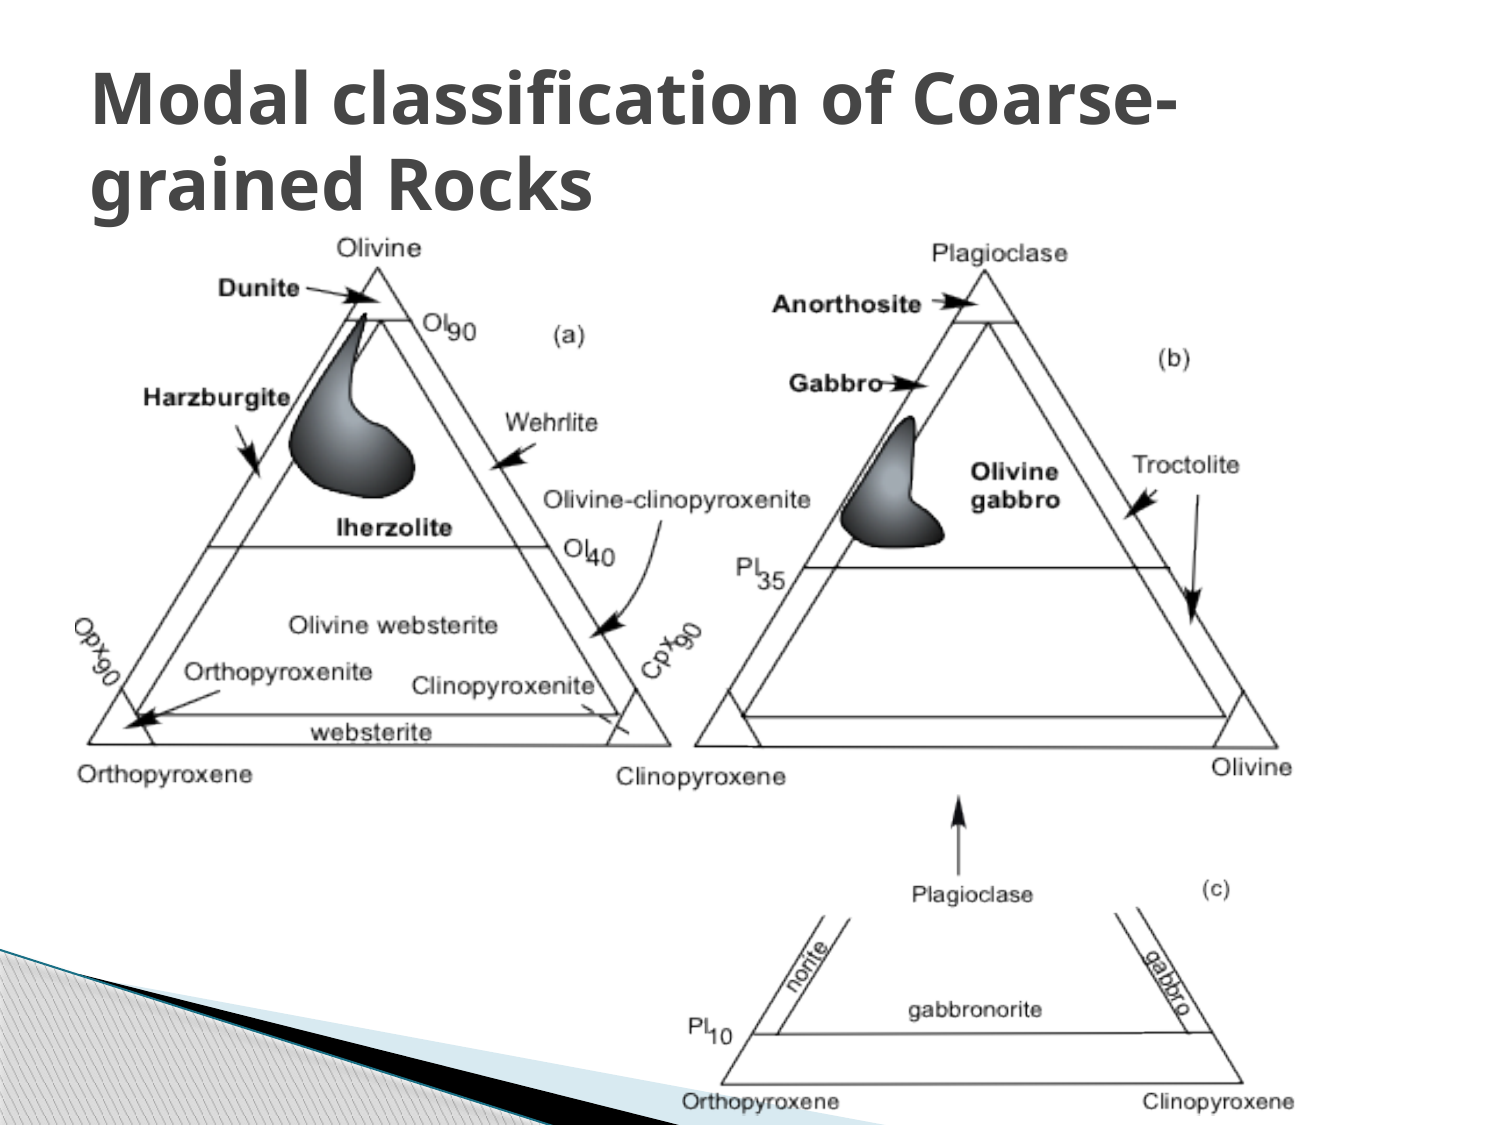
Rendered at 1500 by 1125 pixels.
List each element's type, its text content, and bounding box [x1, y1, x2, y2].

title Modal classification of Coarse-grained Rocks [75, 45, 1425, 233]
picture [74, 232, 1300, 1116]
